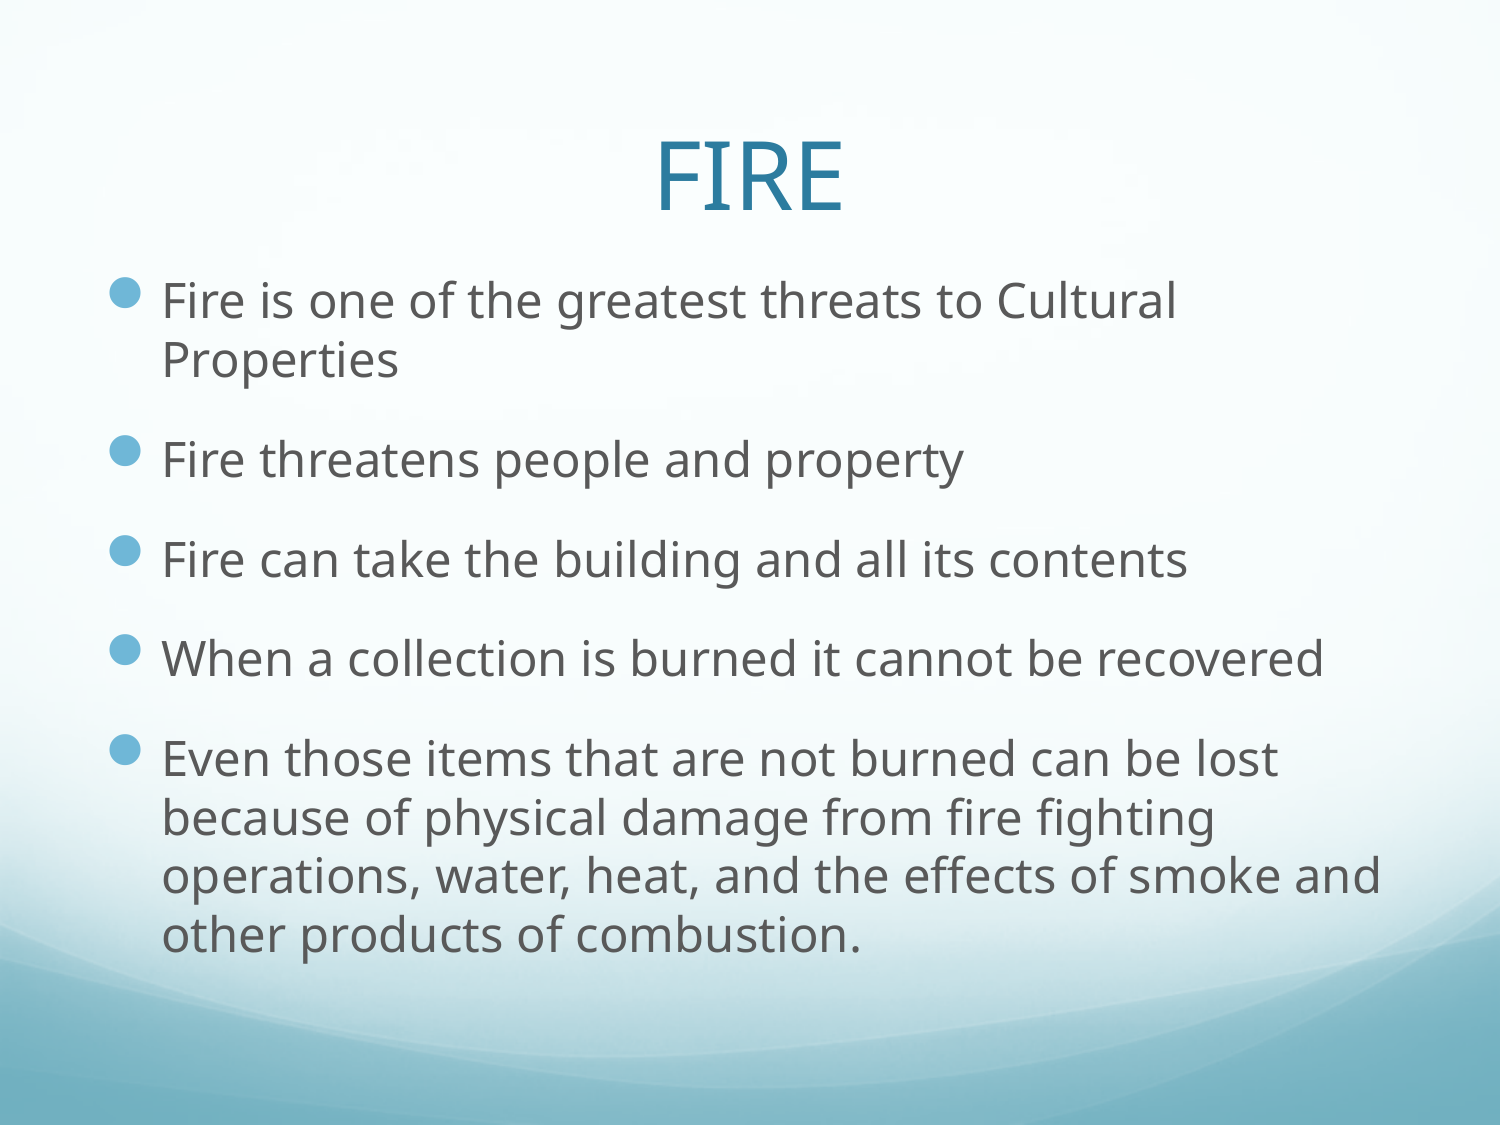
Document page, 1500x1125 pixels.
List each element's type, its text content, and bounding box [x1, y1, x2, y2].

title FIRE [90, 17, 1410, 237]
list Fire is one of the greatest threats to Cultural Properties Fire threatens people and property Fire can take the building and all its contents When a collection is burned it cannot be recovered Even those items that are not burned can be lost because of physical damage from fire fighting operations, water, heat, and the effects of smoke and other products of combustion. [90, 262, 1410, 975]
